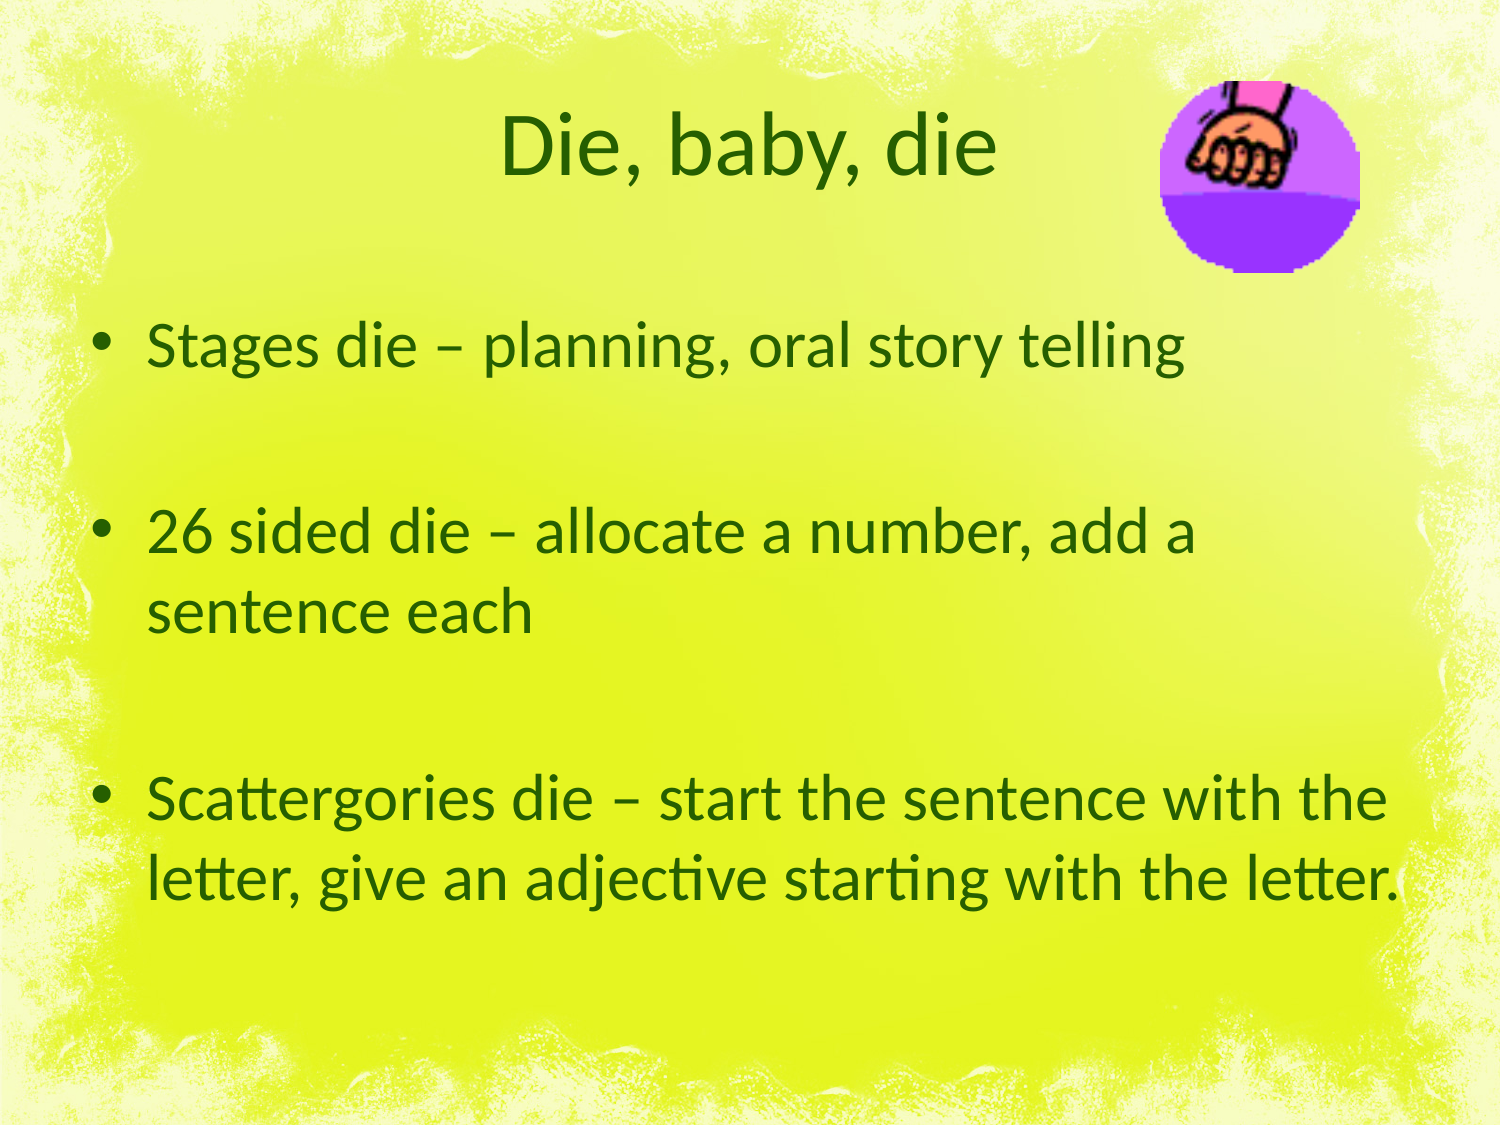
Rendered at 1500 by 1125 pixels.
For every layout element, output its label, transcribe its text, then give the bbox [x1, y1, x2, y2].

picture [0, 0, 1500, 1125]
title Die, baby, die [74, 44, 1426, 233]
list Stages die – planning, oral story telling 26 sided die – allocate a number, add a sentence each Scattergories die – start the sentence with the letter, give an adjective starting with the letter. [74, 292, 1426, 1055]
